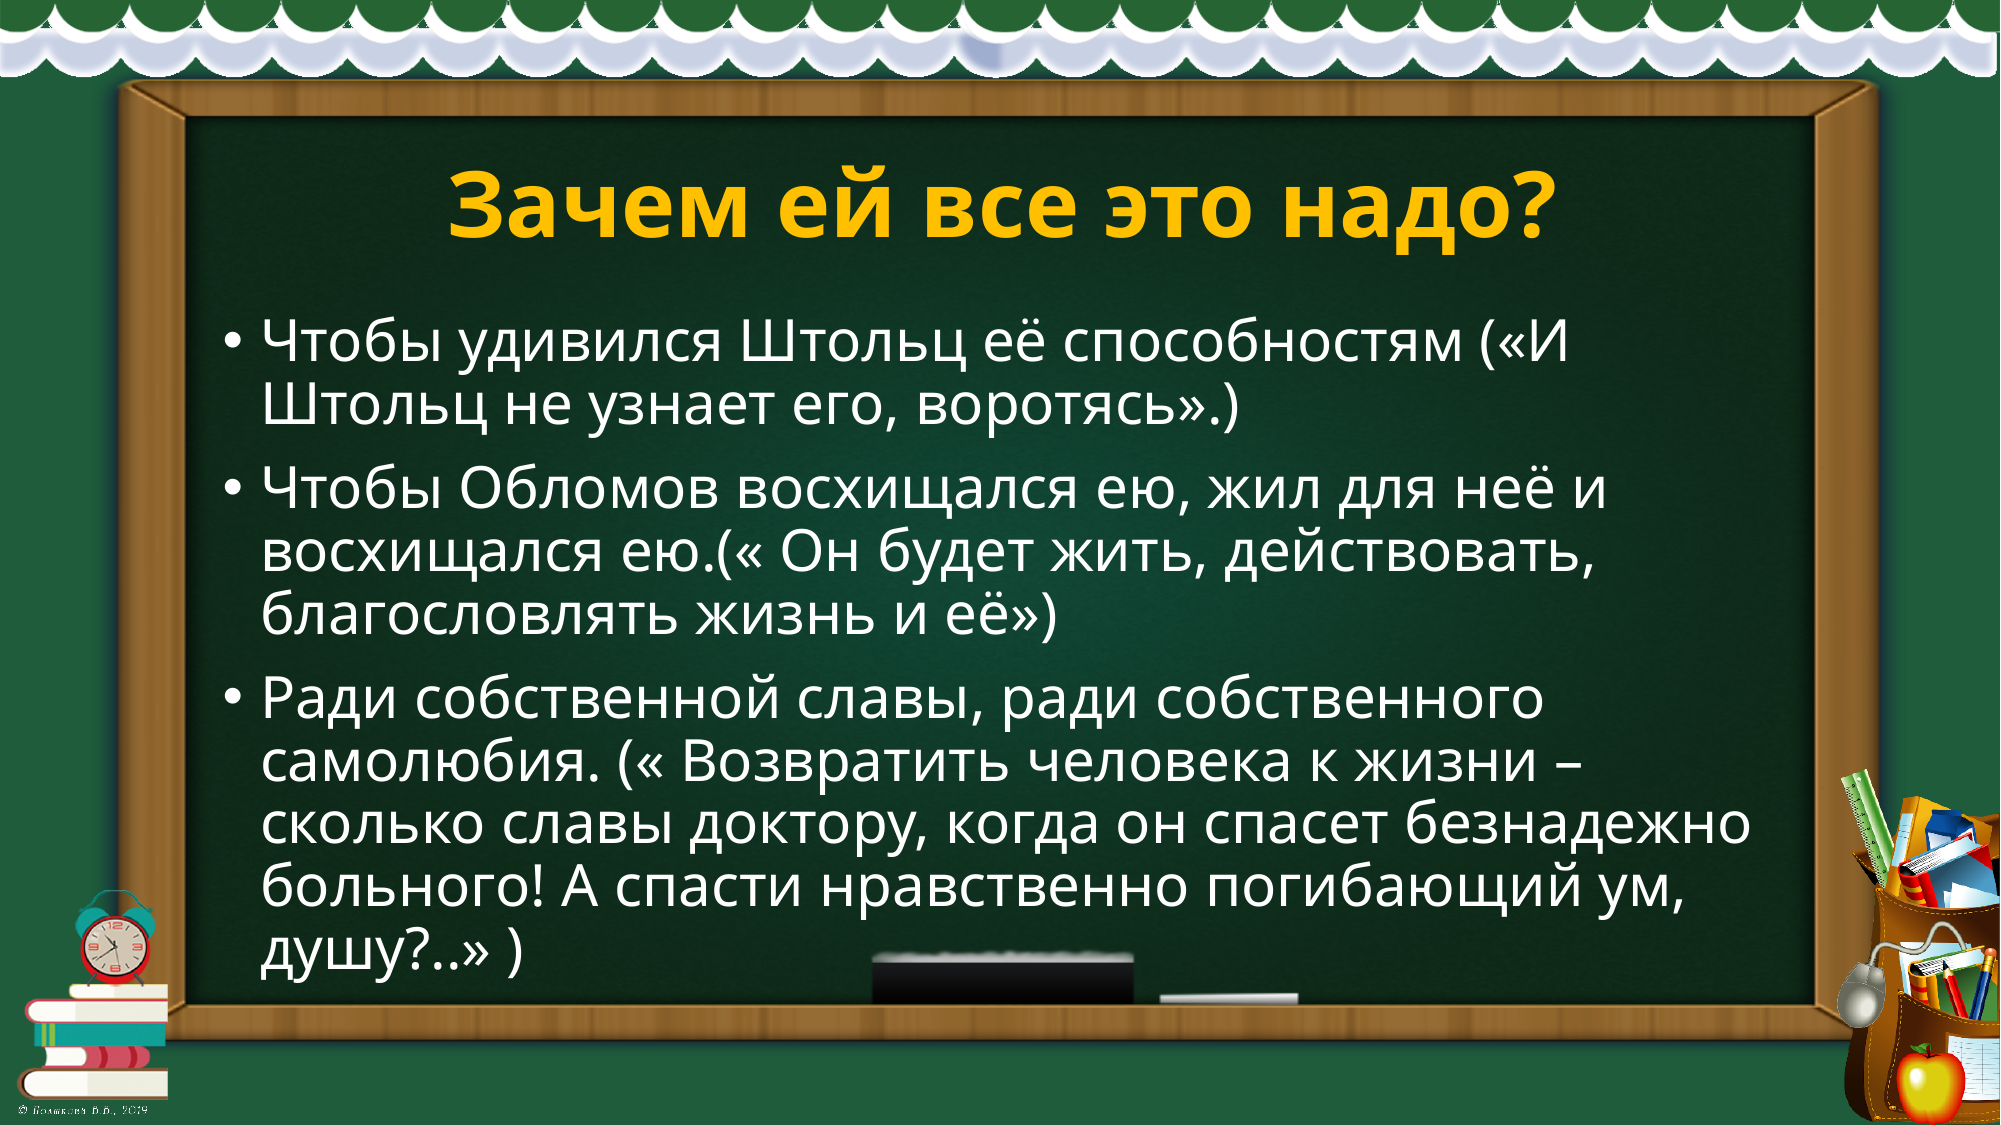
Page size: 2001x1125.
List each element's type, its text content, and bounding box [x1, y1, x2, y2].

picture [0, 0, 2000, 1125]
title Зачем ей все это надо? [209, 123, 1796, 294]
list Чтобы удивился Штольц её способностям («И Штольц не узнает его, воротясь».) Чтобы Обломов восхищался ею, жил для неё и восхищался ею.(« Он будет жить, действовать, благословлять жизнь и её») Ради собственной славы, ради собственного самолюбия. (« Возвратить человека к жизни – сколько славы доктору, когда он спасет безнадежно больного! А спасти нравственно погибающий ум, душу?..» ) [207, 303, 1792, 1009]
